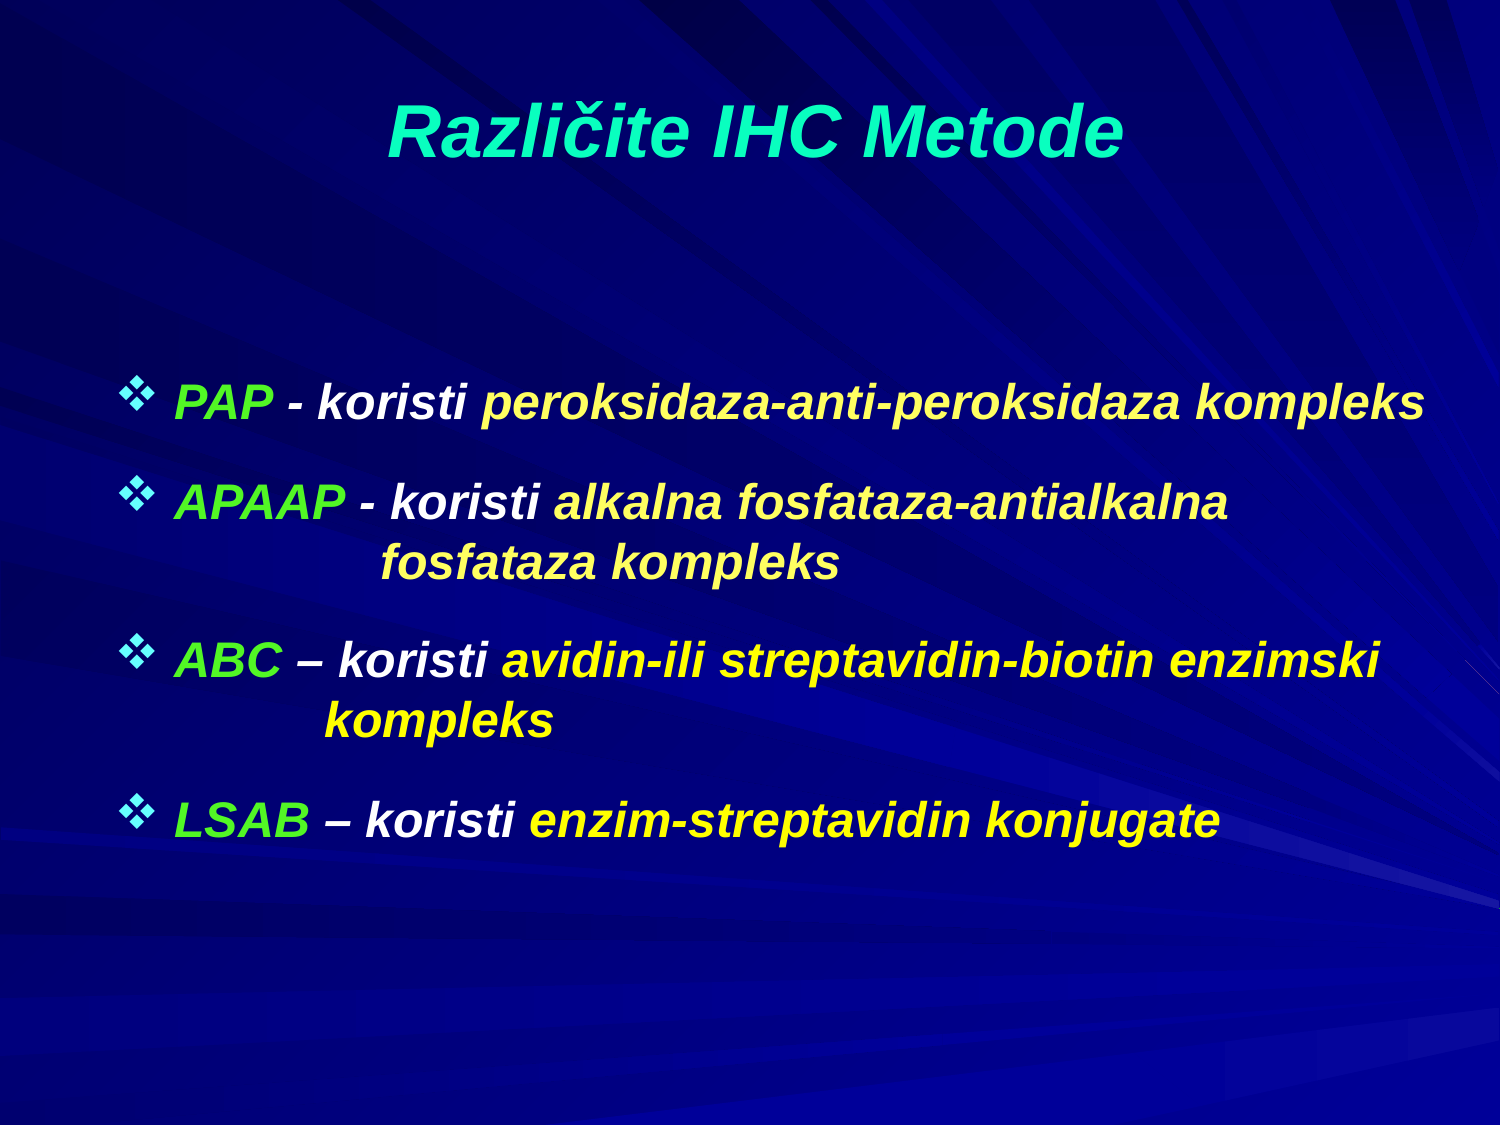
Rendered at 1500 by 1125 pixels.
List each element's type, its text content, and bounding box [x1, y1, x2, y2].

text_box Različite IHC Metode [87, 74, 1425, 180]
text_box PAP - koristi peroksidaza-anti-peroksidaza kompleks APAAP - koristi alkalna fosfataza-antialkalna fosfataza kompleks ABC – koristi avidin-ili streptavidin-biotin enzimski kompleks LSAB – koristi enzim-streptavidin konjugate [99, 362, 1450, 945]
